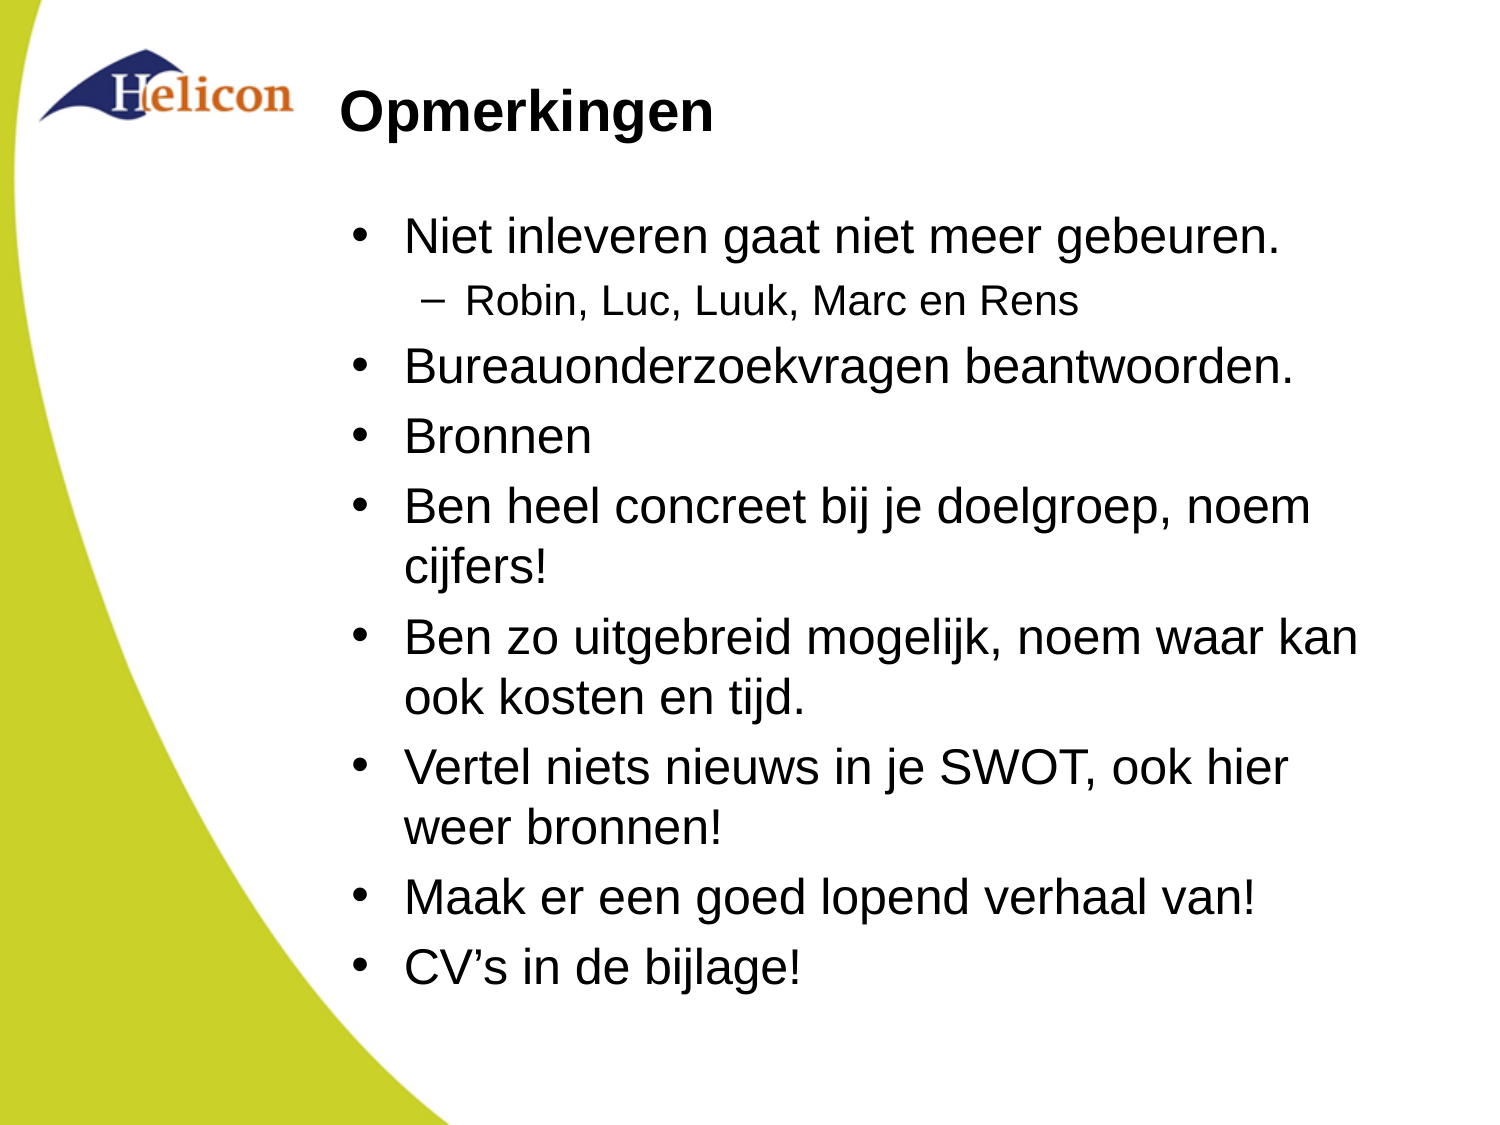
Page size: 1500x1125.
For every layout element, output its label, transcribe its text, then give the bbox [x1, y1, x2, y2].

picture [0, 0, 1500, 1125]
list Niet inleveren gaat niet meer gebeuren. Robin, Luc, Luuk, Marc en Rens Bureauonderzoekvragen beantwoorden. Bronnen Ben heel concreet bij je doelgroep, noem cijfers! Ben zo uitgebreid mogelijk, noem waar kan ook kosten en tijd. Vertel niets nieuws in je SWOT, ook hier weer bronnen! Maak er een goed lopend verhaal van! CV’s in de bijlage! [336, 196, 1425, 1005]
title Opmerkingen [324, 54, 1415, 161]
